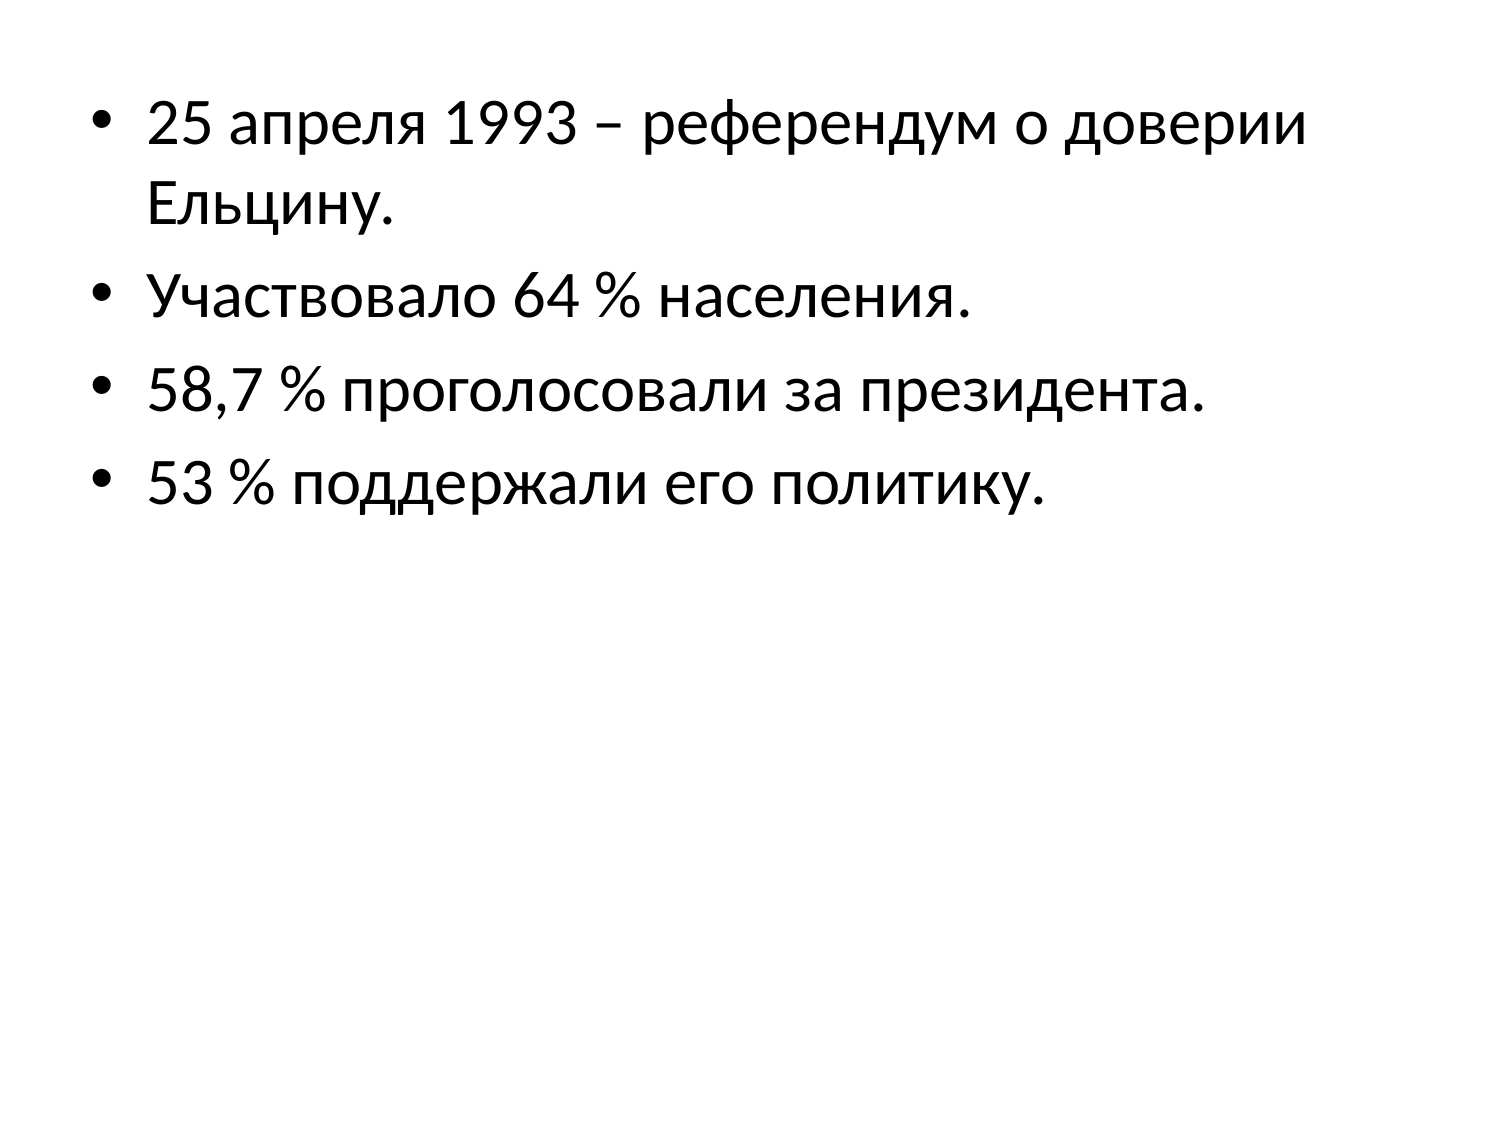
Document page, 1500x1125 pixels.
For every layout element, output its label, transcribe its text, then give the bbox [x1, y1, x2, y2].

list 25 апреля 1993 – референдум о доверии Ельцину. Участвовало 64 % населения. 58,7 % проголосовали за президента. 53 % поддержали его политику. [75, 70, 1425, 1005]
